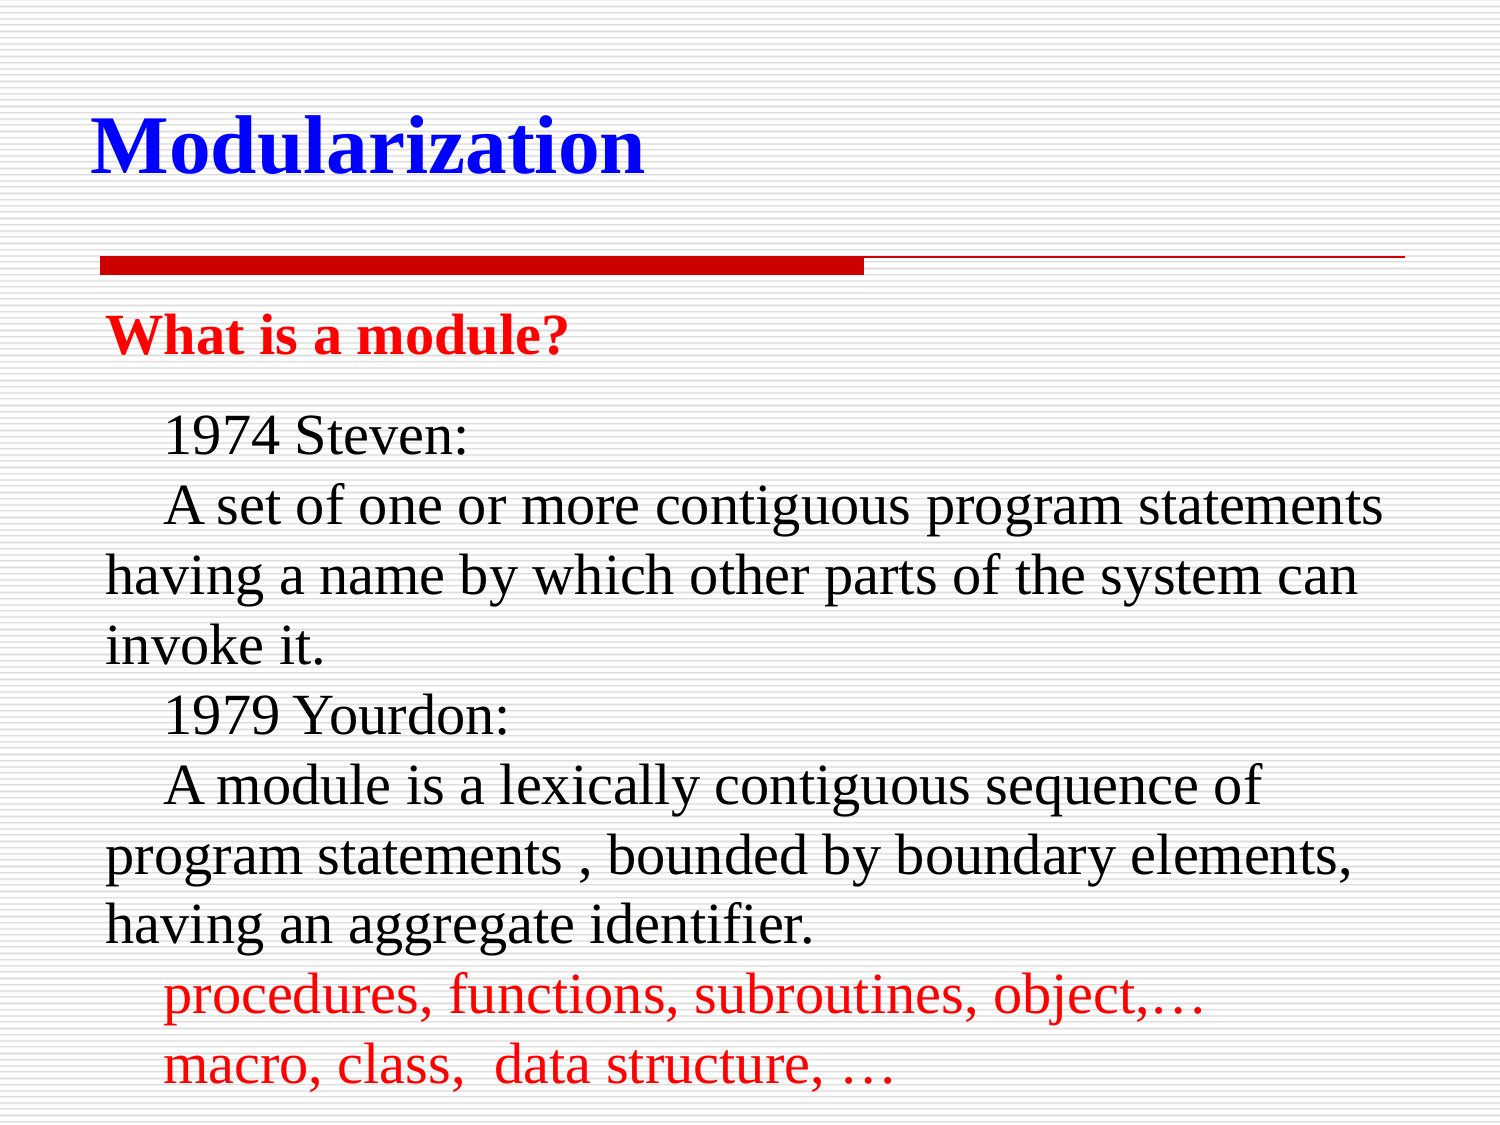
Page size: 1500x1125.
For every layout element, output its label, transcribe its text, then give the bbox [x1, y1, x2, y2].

text_box What is a module? 1974 Steven: A set of one or more contiguous program statements having a name by which other parts of the system can invoke it. 1979 Yourdon: A module is a lexically contiguous sequence of program statements , bounded by boundary elements, having an aggregate identifier. procedures, functions, subroutines, object,… macro, class, data structure, … [90, 289, 1481, 1103]
text_box Modularization [90, 90, 647, 190]
picture [0, 0, 1500, 1125]
